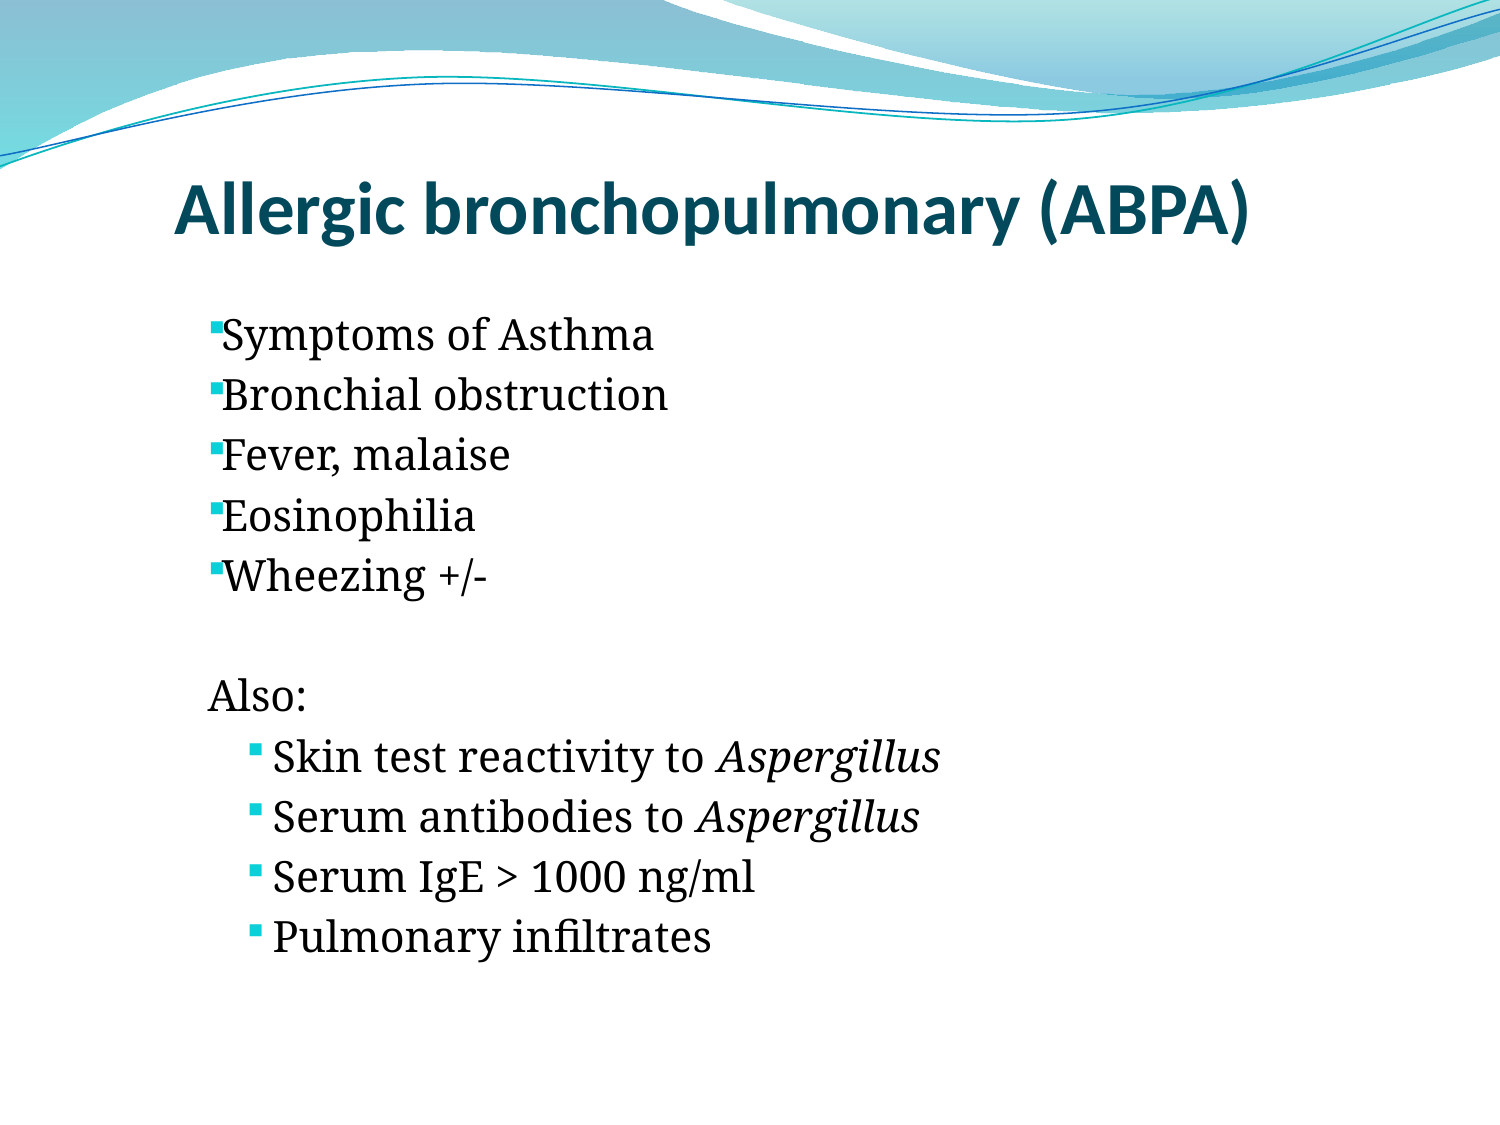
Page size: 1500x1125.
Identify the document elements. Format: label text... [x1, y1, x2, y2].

text_box Symptoms of Asthma Bronchial obstruction Fever, malaise Eosinophilia Wheezing +/- Also: Skin test reactivity to Aspergillus Serum antibodies to Aspergillus Serum IgE > 1000 ng/ml Pulmonary infiltrates [200, 299, 1375, 975]
text_box Allergic bronchopulmonary (ABPA) [174, 62, 1425, 250]
